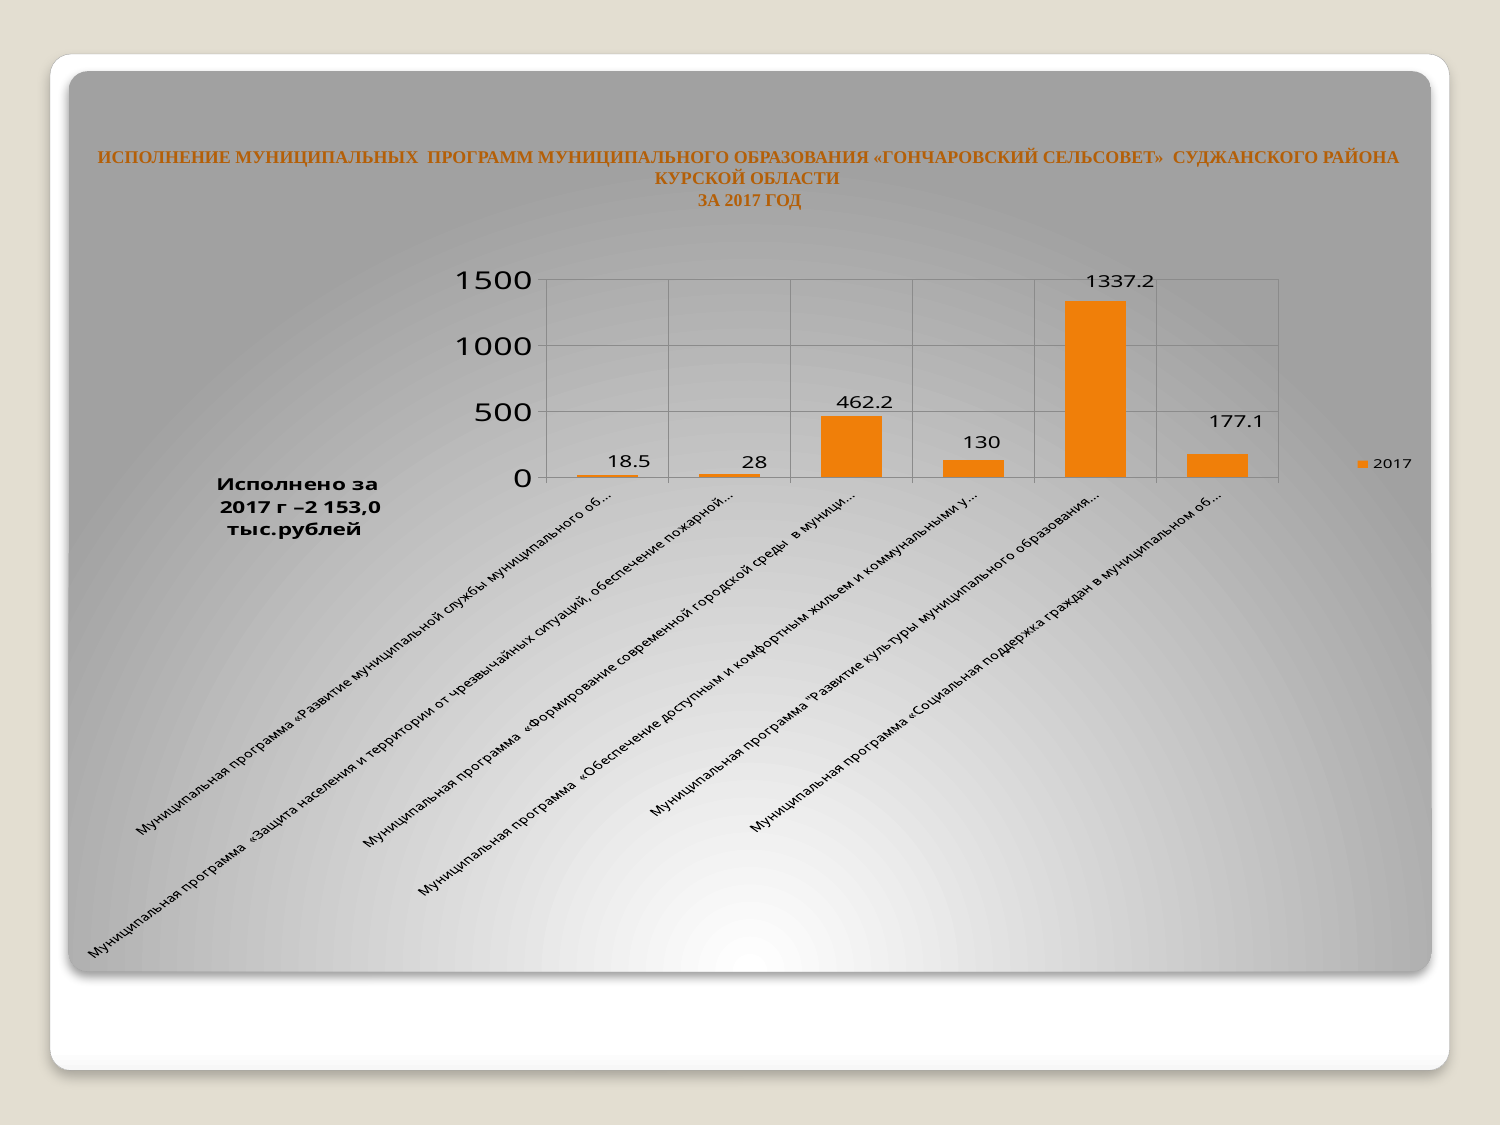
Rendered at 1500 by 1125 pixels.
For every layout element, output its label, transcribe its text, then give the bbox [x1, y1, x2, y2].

chart [81, 105, 1459, 1102]
title Исполнение муниципальных программ муниципального образования «Гончаровский сельсовет» суджанского района курской области за 2017 год [75, 93, 1425, 228]
